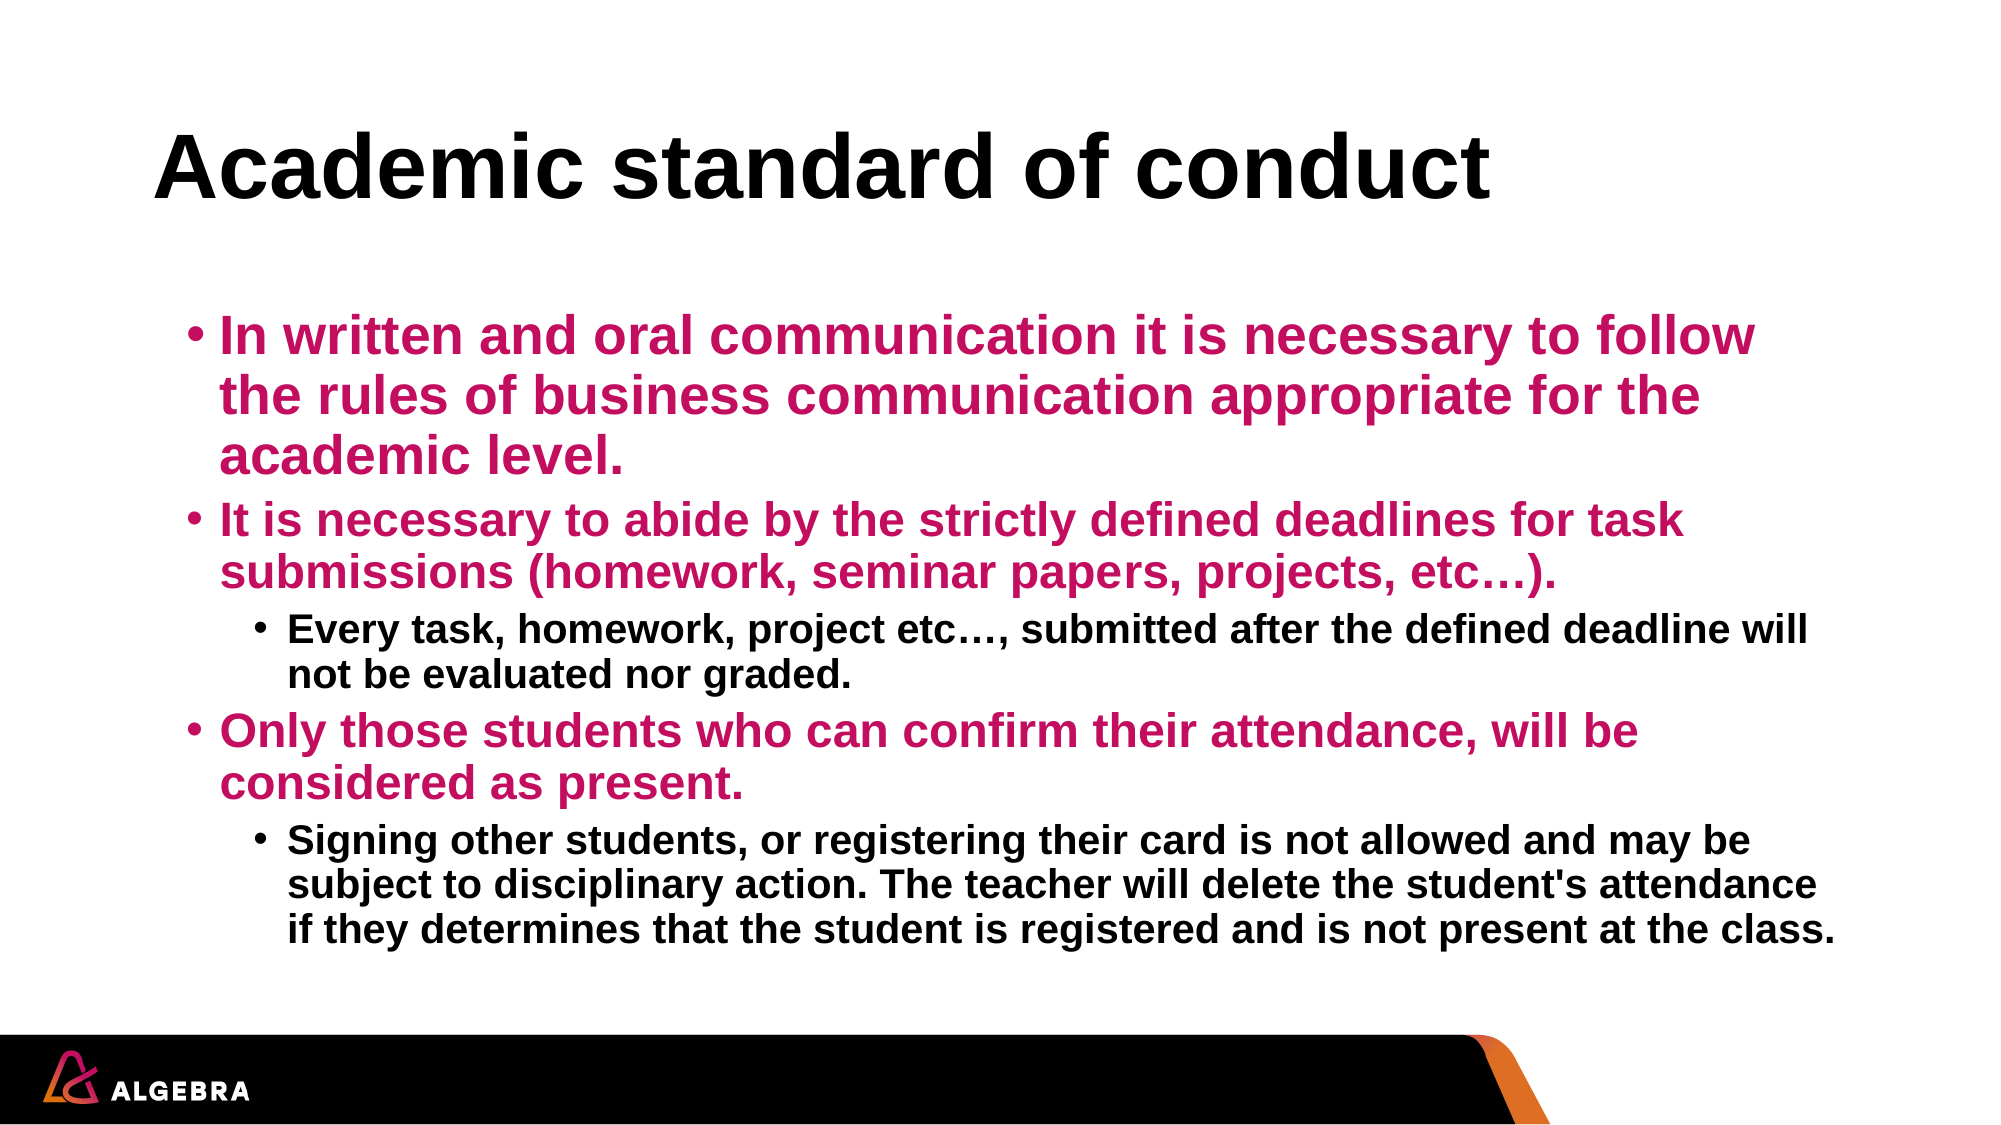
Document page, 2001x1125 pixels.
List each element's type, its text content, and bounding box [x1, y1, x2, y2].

title Academic standard of conduct [137, 59, 1863, 278]
picture [0, 1034, 1733, 1125]
list In written and oral communication it is necessary to follow the rules of business communication appropriate for the academic level. It is necessary to abide by the strictly defined deadlines for task submissions (homework, seminar papers, projects, etc…). Every task, homework, project etc…, submitted after the defined deadline will not be evaluated nor graded. Only those students who can confirm their attendance, will be considered as present. Signing other students, or registering their card is not allowed and may be subject to disciplinary action. The teacher will delete the student's attendance if they determines that the student is registered and is not present at the class. [137, 299, 1863, 1014]
